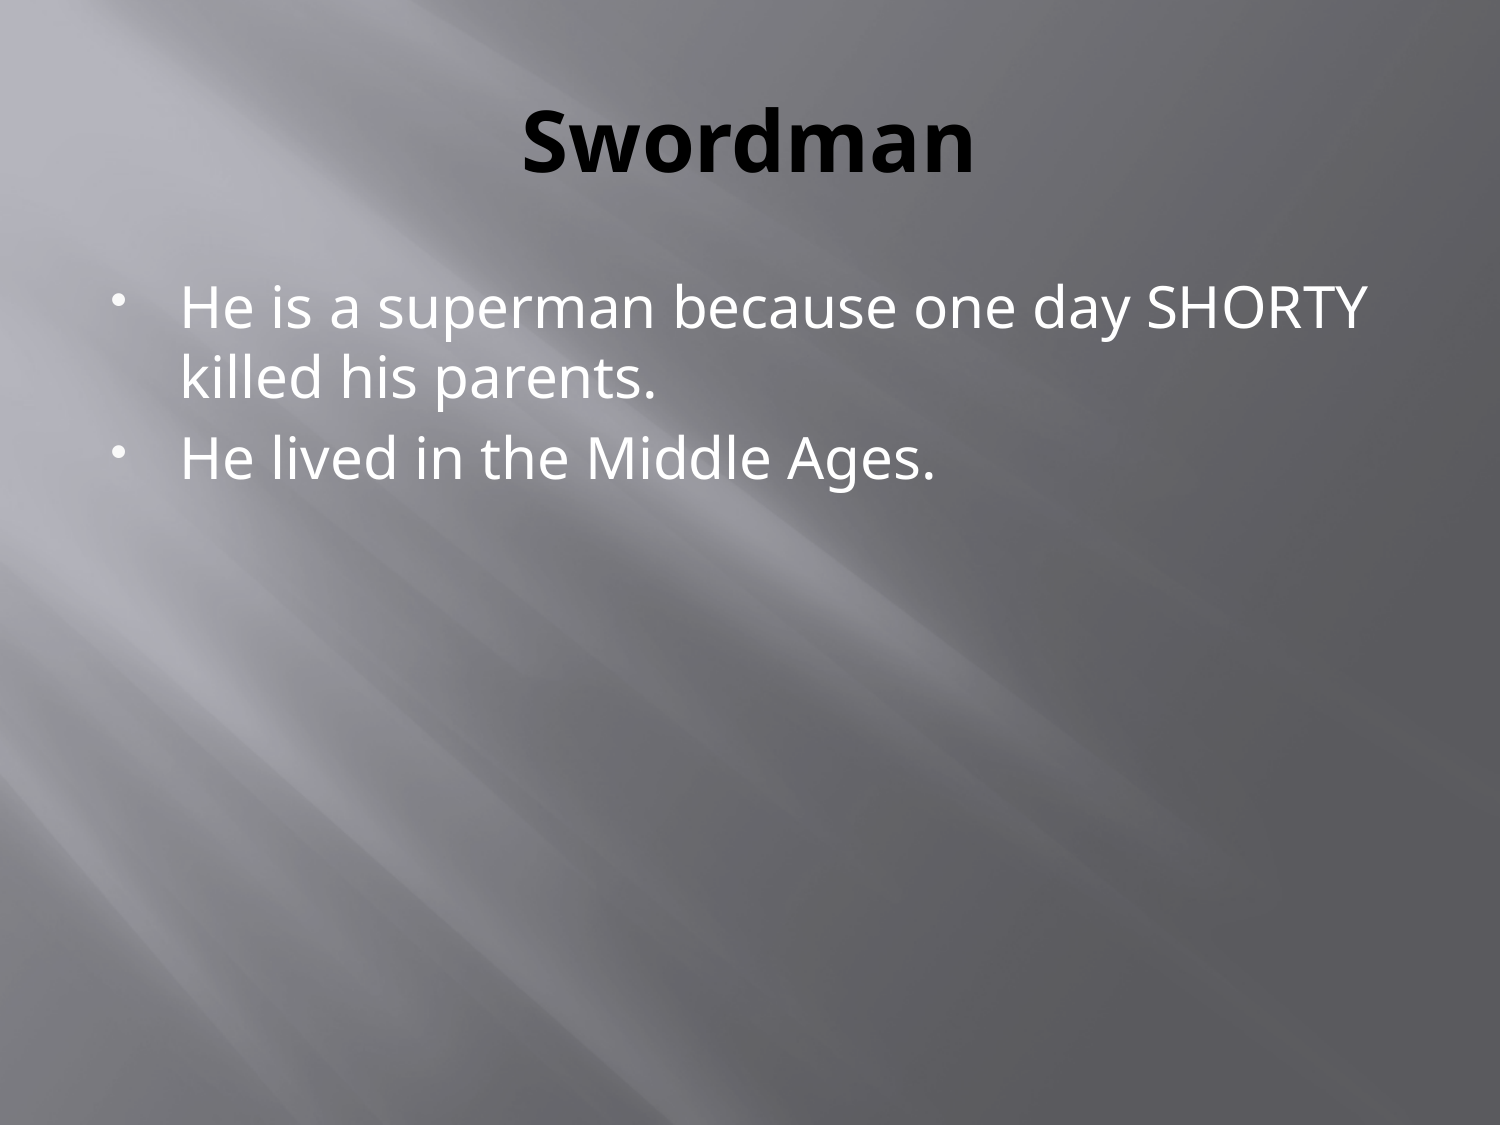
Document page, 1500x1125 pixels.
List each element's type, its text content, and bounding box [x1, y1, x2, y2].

list He is a superman because one day SHORTY killed his parents. He lived in the Middle Ages. [75, 262, 1425, 1035]
title Swordman [75, 45, 1425, 233]
